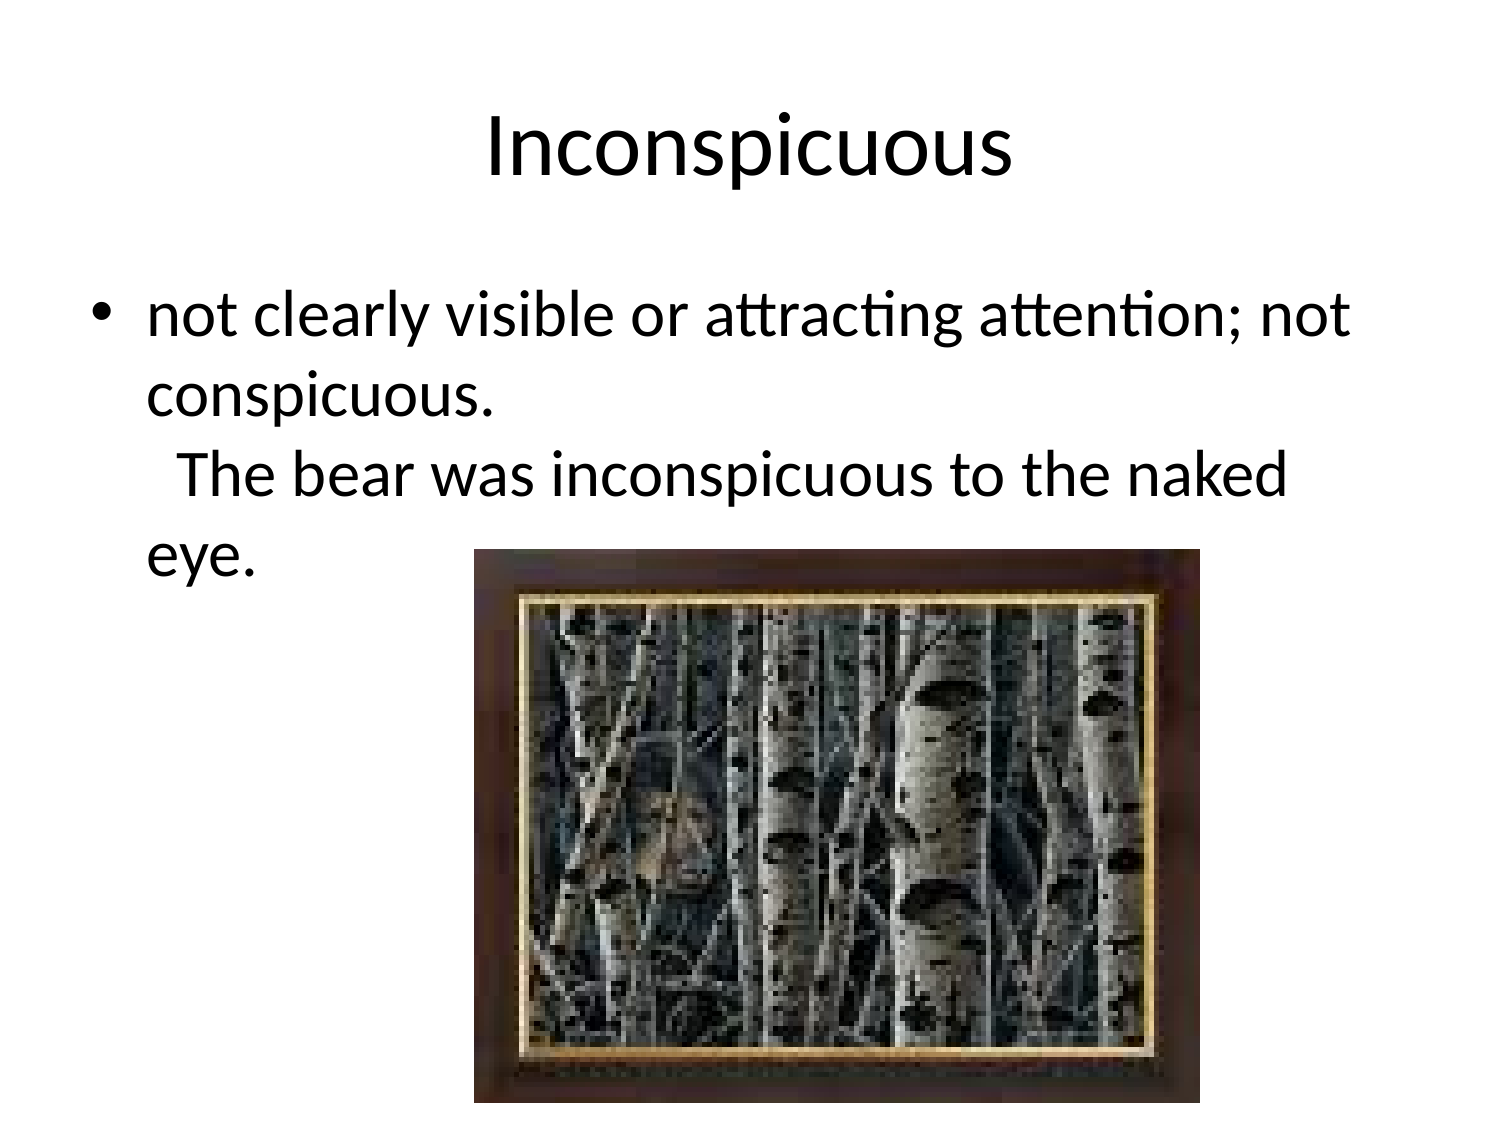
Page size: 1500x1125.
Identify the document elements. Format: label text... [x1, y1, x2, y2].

list not clearly visible or attracting attention; not conspicuous. The bear was inconspicuous to the naked eye. [75, 262, 1425, 1005]
picture [474, 549, 1201, 1103]
title Inconspicuous [75, 45, 1425, 233]
